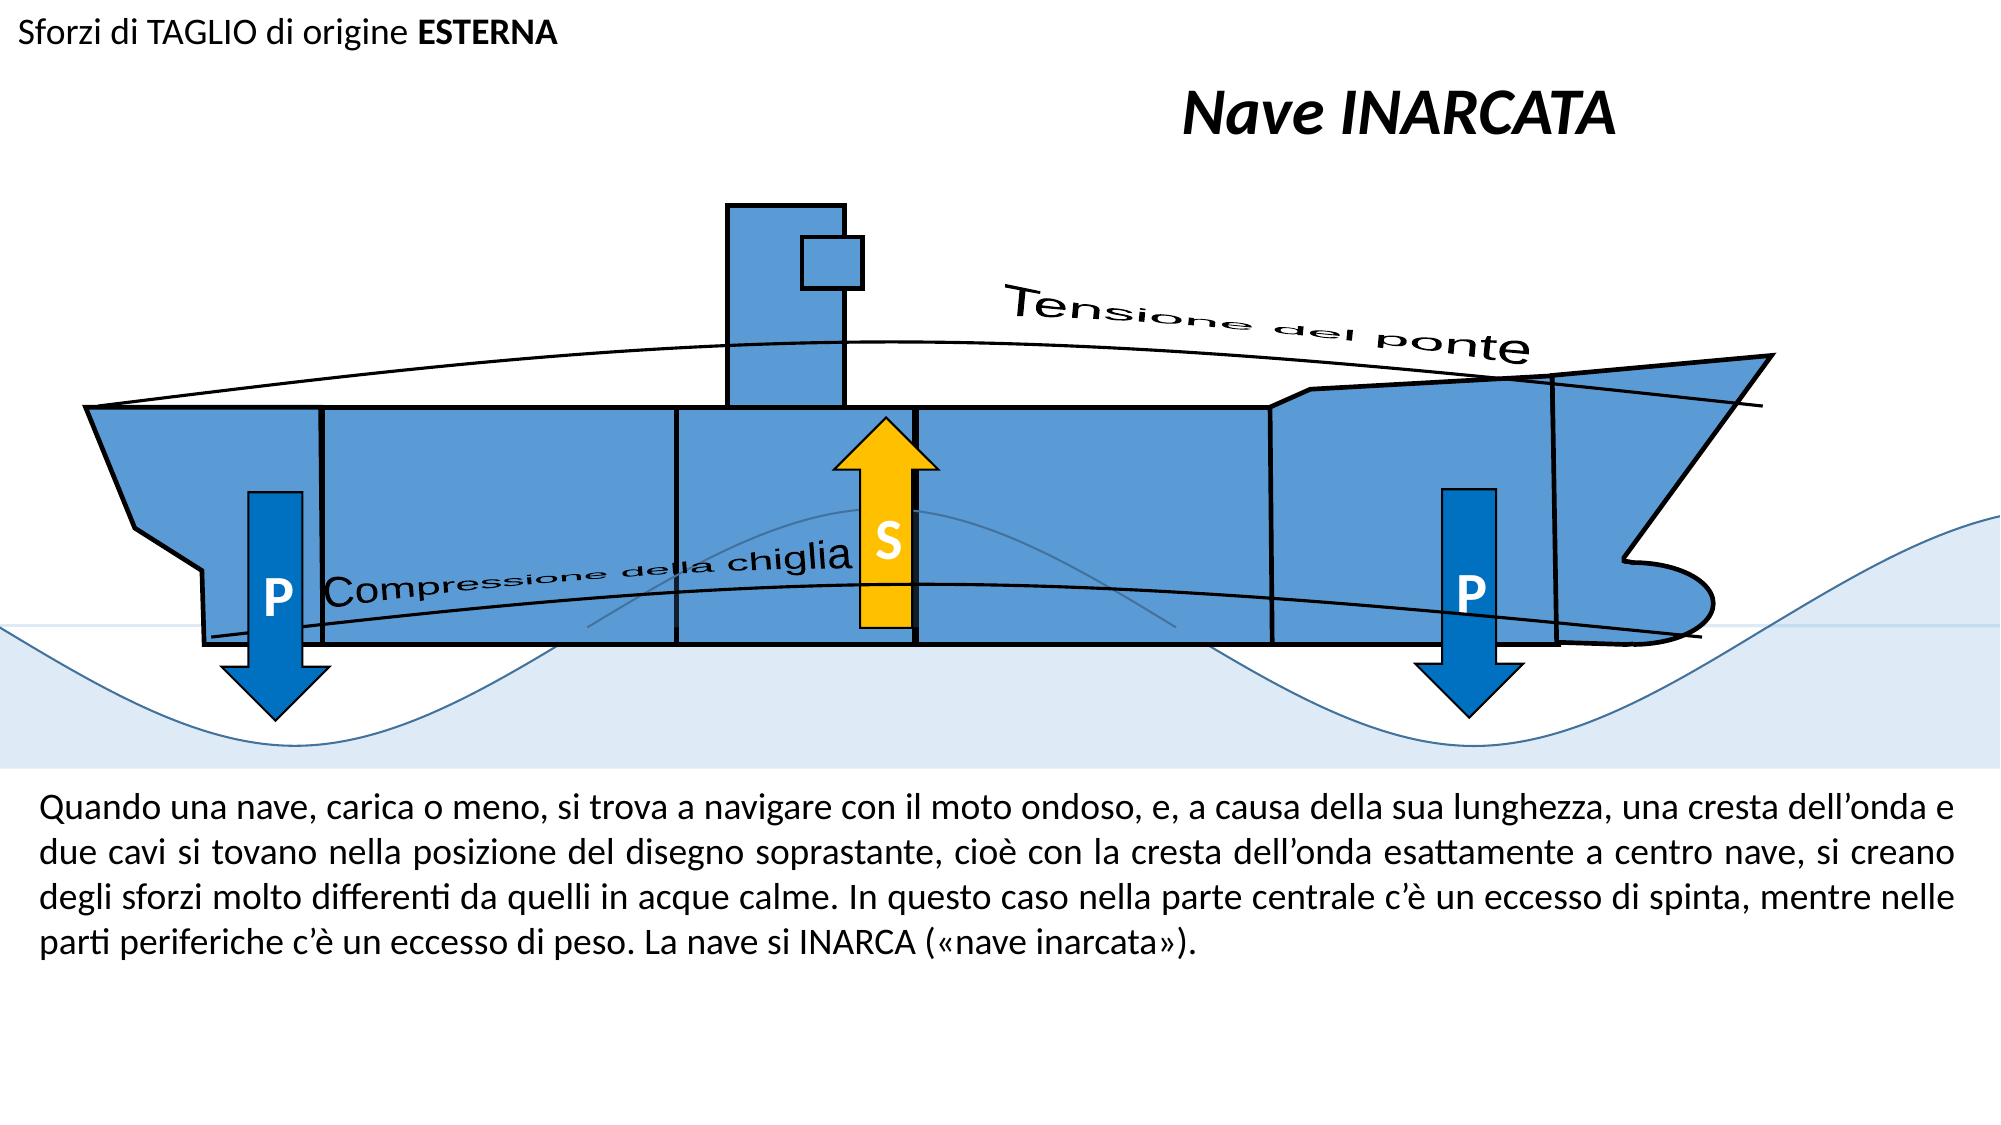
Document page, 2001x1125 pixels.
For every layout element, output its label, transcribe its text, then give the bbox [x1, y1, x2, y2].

text_box [0, 623, 85, 627]
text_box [85, 205, 1772, 645]
text_box [1209, 645, 1740, 748]
text_box P [219, 645, 332, 723]
text_box P [1412, 645, 1526, 720]
text_box Sforzi di TAGLIO di origine ESTERNA [3, 0, 573, 60]
text_box [0, 628, 2000, 770]
text_box [1772, 515, 2000, 628]
text_box Nave INARCATA [1166, 60, 1633, 155]
text_box [0, 626, 558, 747]
text_box Quando una nave, carica o meno, si trova a navigare con il moto ondoso, e, a causa della sua lunghezza, una cresta dell’onda e due cavi si tovano nella posizione del disegno soprastante, cioè con la cresta dell’onda esattamente a centro nave, si creano degli sforzi molto differenti da quelli in acque calme. In questo caso nella parte centrale c’è un eccesso di spinta, mentre nelle parti periferiche c’è un eccesso di peso. La nave si INARCA («nave inarcata»). [24, 774, 1973, 969]
